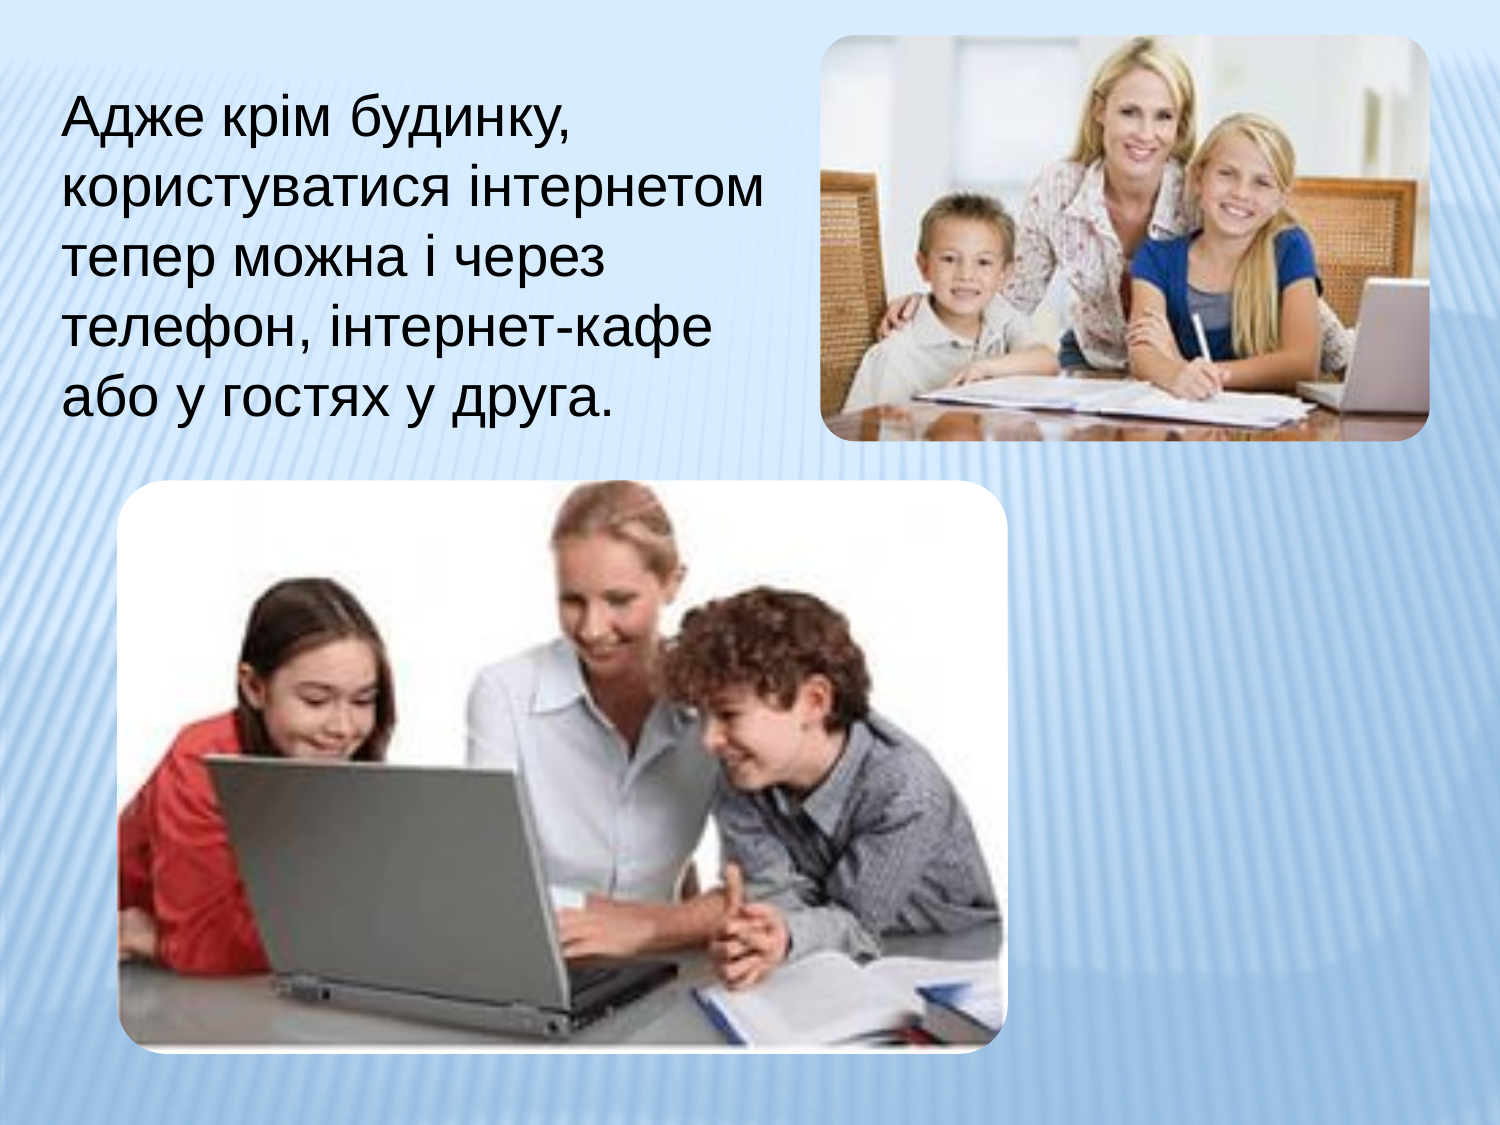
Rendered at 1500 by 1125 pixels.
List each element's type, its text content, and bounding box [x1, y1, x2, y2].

text_box Адже крім будинку, користуватися інтернетом тепер можна і через телефон, інтернет-кафе або у гостях у друга. [46, 70, 797, 435]
picture [820, 34, 1430, 442]
picture [116, 480, 1009, 1055]
